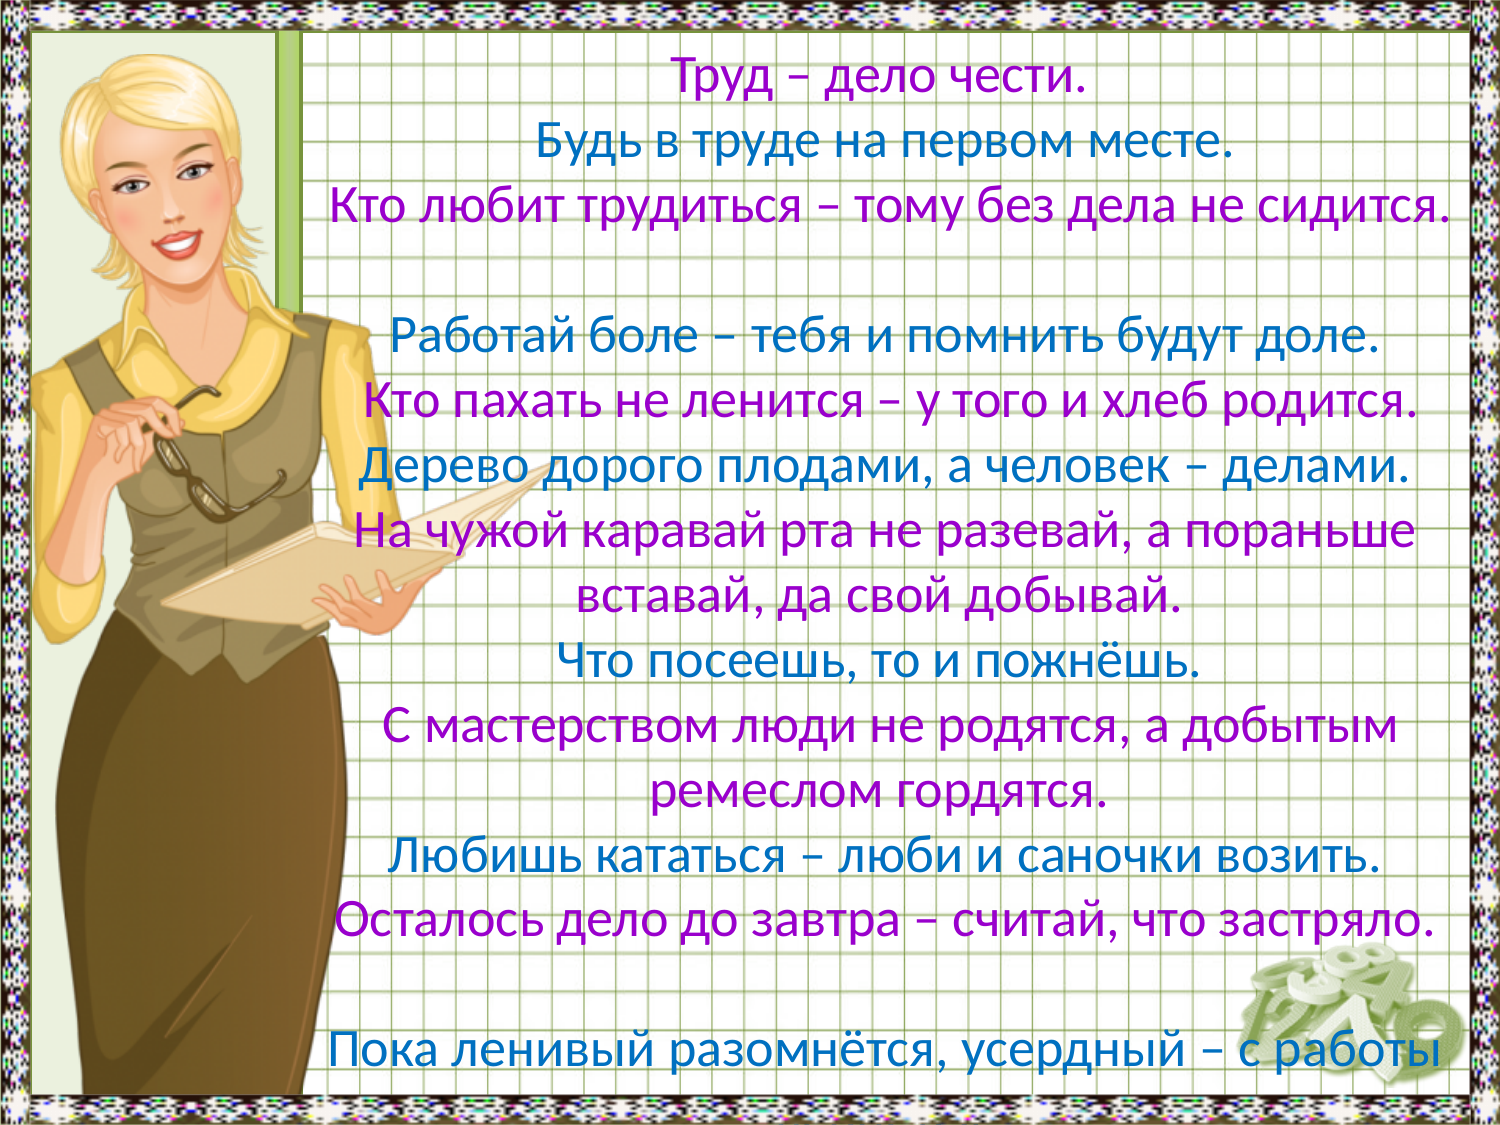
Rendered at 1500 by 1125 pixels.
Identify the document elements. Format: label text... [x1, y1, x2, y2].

title Труд – дело чести. Будь в труде на первом месте. Кто любит трудиться – тому без дела не сидится. Работай боле – тебя и помнить будут доле. Кто пахать не ленится – у того и хлеб родится. Дерево дорого плодами, а человек – делами. На чужой каравай рта не разевай, а пораньше вставай, да свой добывай. Что посеешь, то и пожнёшь. С мастерством люди не родятся, а добытым ремеслом гордятся. Любишь кататься – люби и саночки возить. Осталось дело до завтра – считай, что застряло. Пока ленивый разомнётся, усердный – с работы вернётся. От беспорядка всякое дело – шатко. [301, 42, 1469, 1090]
picture [0, 0, 1500, 1125]
